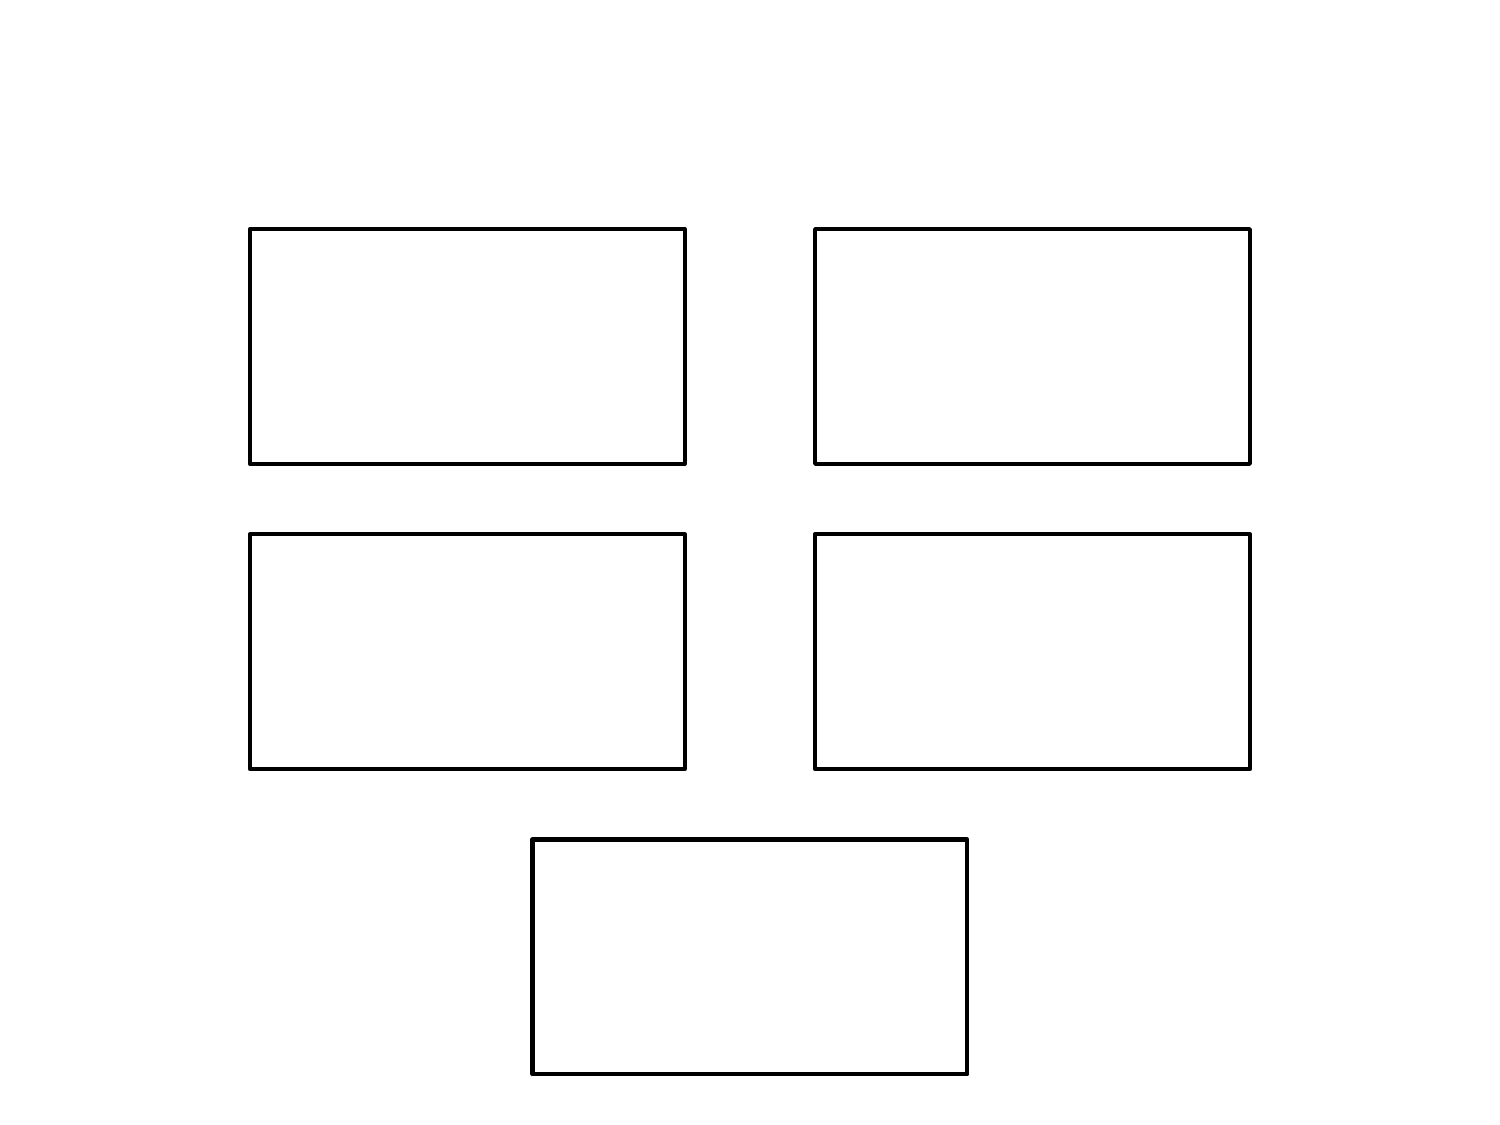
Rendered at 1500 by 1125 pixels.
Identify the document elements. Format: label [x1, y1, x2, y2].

text_box [249, 228, 1251, 897]
